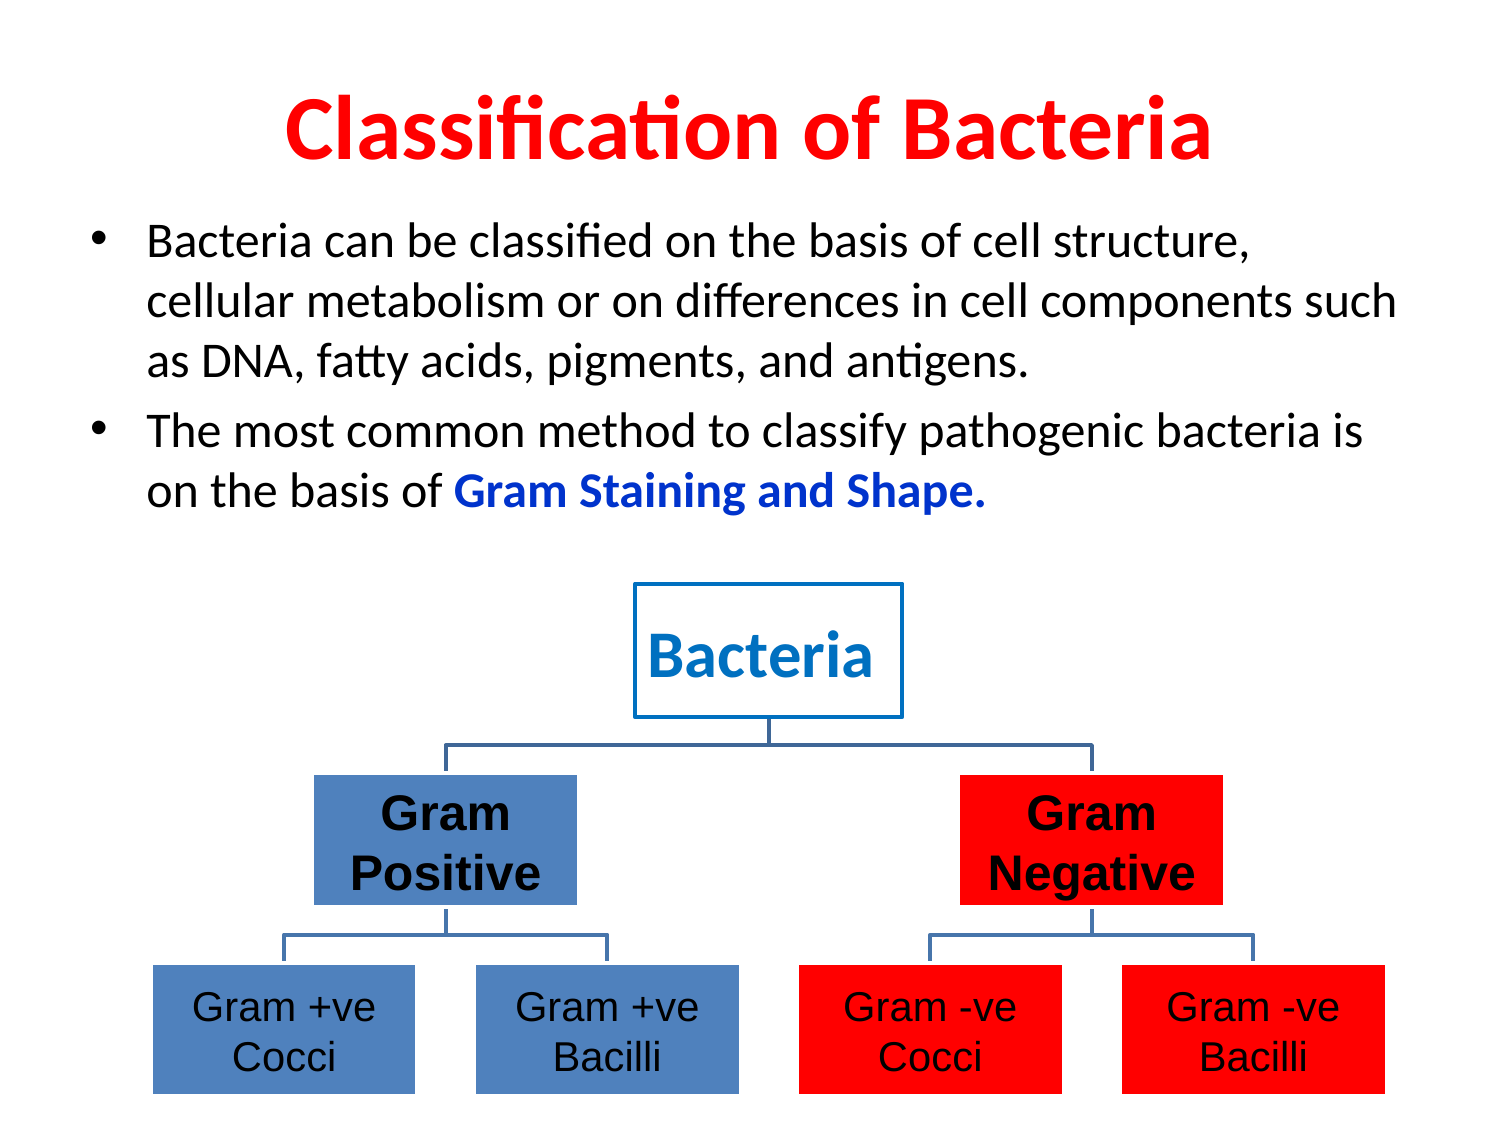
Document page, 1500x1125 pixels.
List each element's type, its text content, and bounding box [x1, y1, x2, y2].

list Bacteria can be classified on the basis of cell structure, cellular metabolism or on differences in cell components such as DNA, fatty acids, pigments, and antigens. The most common method to classify pathogenic bacteria is on the basis of Gram Staining and Shape. [75, 200, 1425, 1005]
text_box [149, 524, 1388, 1125]
title Classification of Bacteria [75, 45, 1425, 200]
